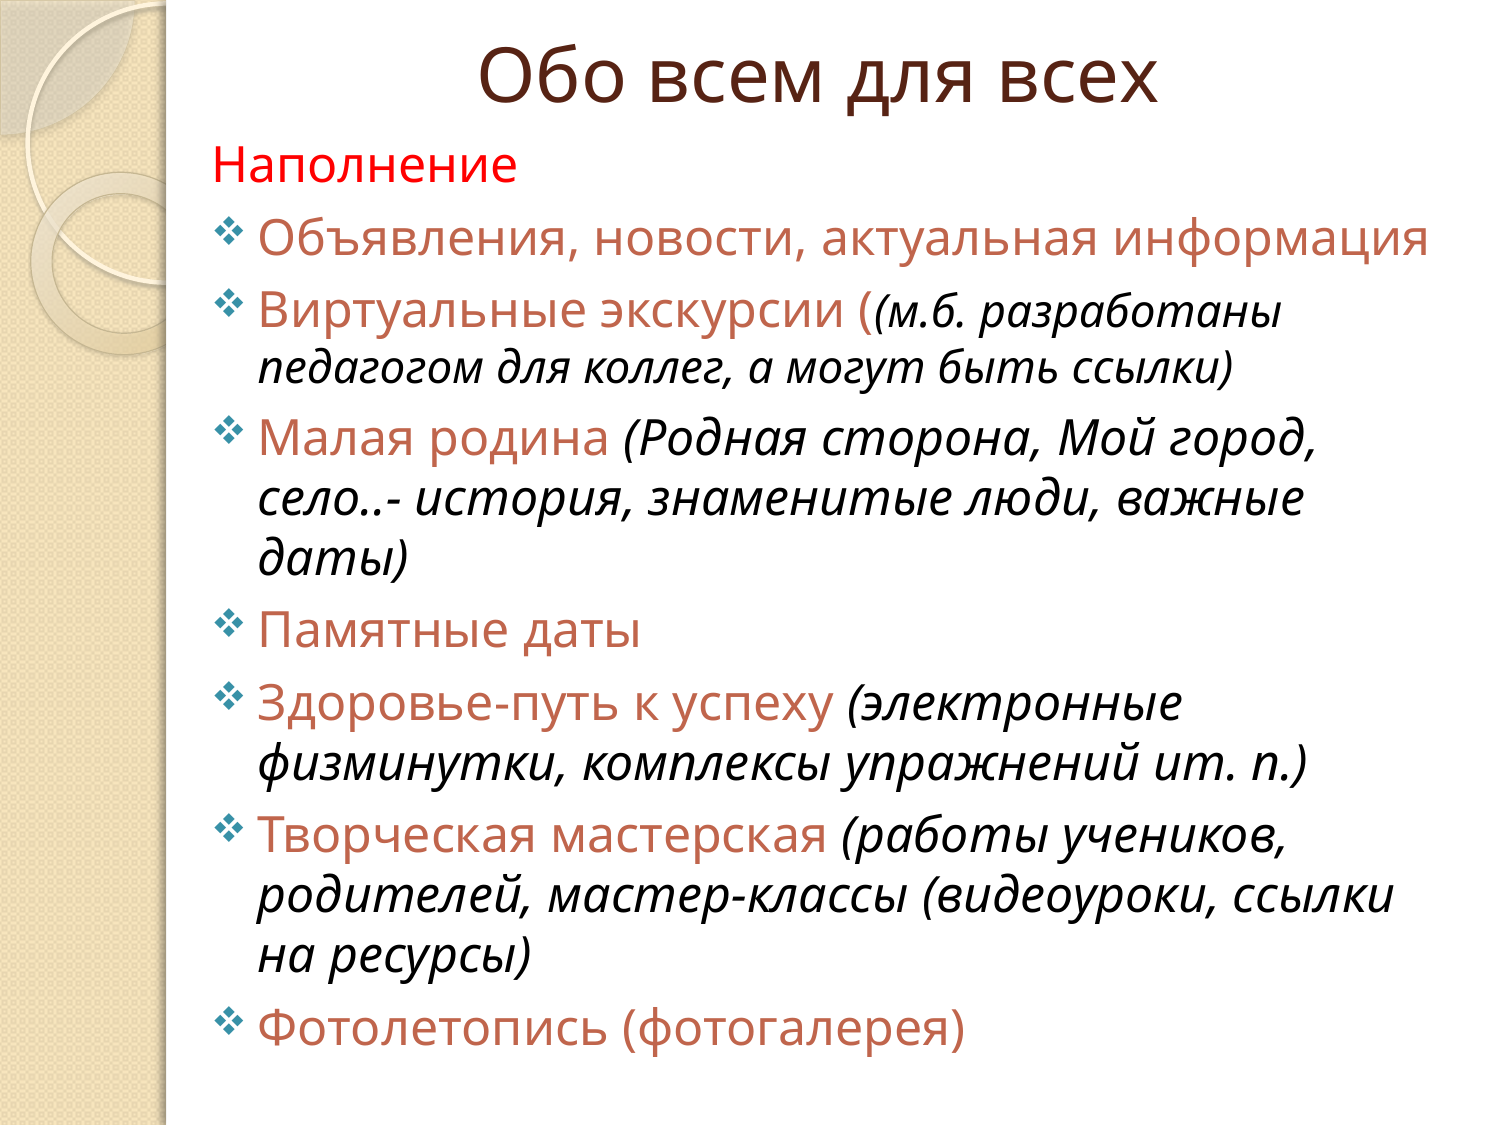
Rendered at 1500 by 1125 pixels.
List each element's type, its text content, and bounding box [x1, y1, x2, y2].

title Обо всем для всех [171, 19, 1466, 126]
list Наполнение Объявления, новости, актуальная информация Виртуальные экскурсии ((м.б. разработаны педагогом для коллег, а могут быть ссылки) Малая родина (Родная сторона, Мой город, село..- история, знаменитые люди, важные даты) Памятные даты Здоровье-путь к успеху (электронные физминутки, комплексы упражнений ит. п.) Творческая мастерская (работы учеников, родителей, мастер-классы (видеоуроки, ссылки на ресурсы) Фотолетопись (фотогалерея) [183, 125, 1483, 1094]
